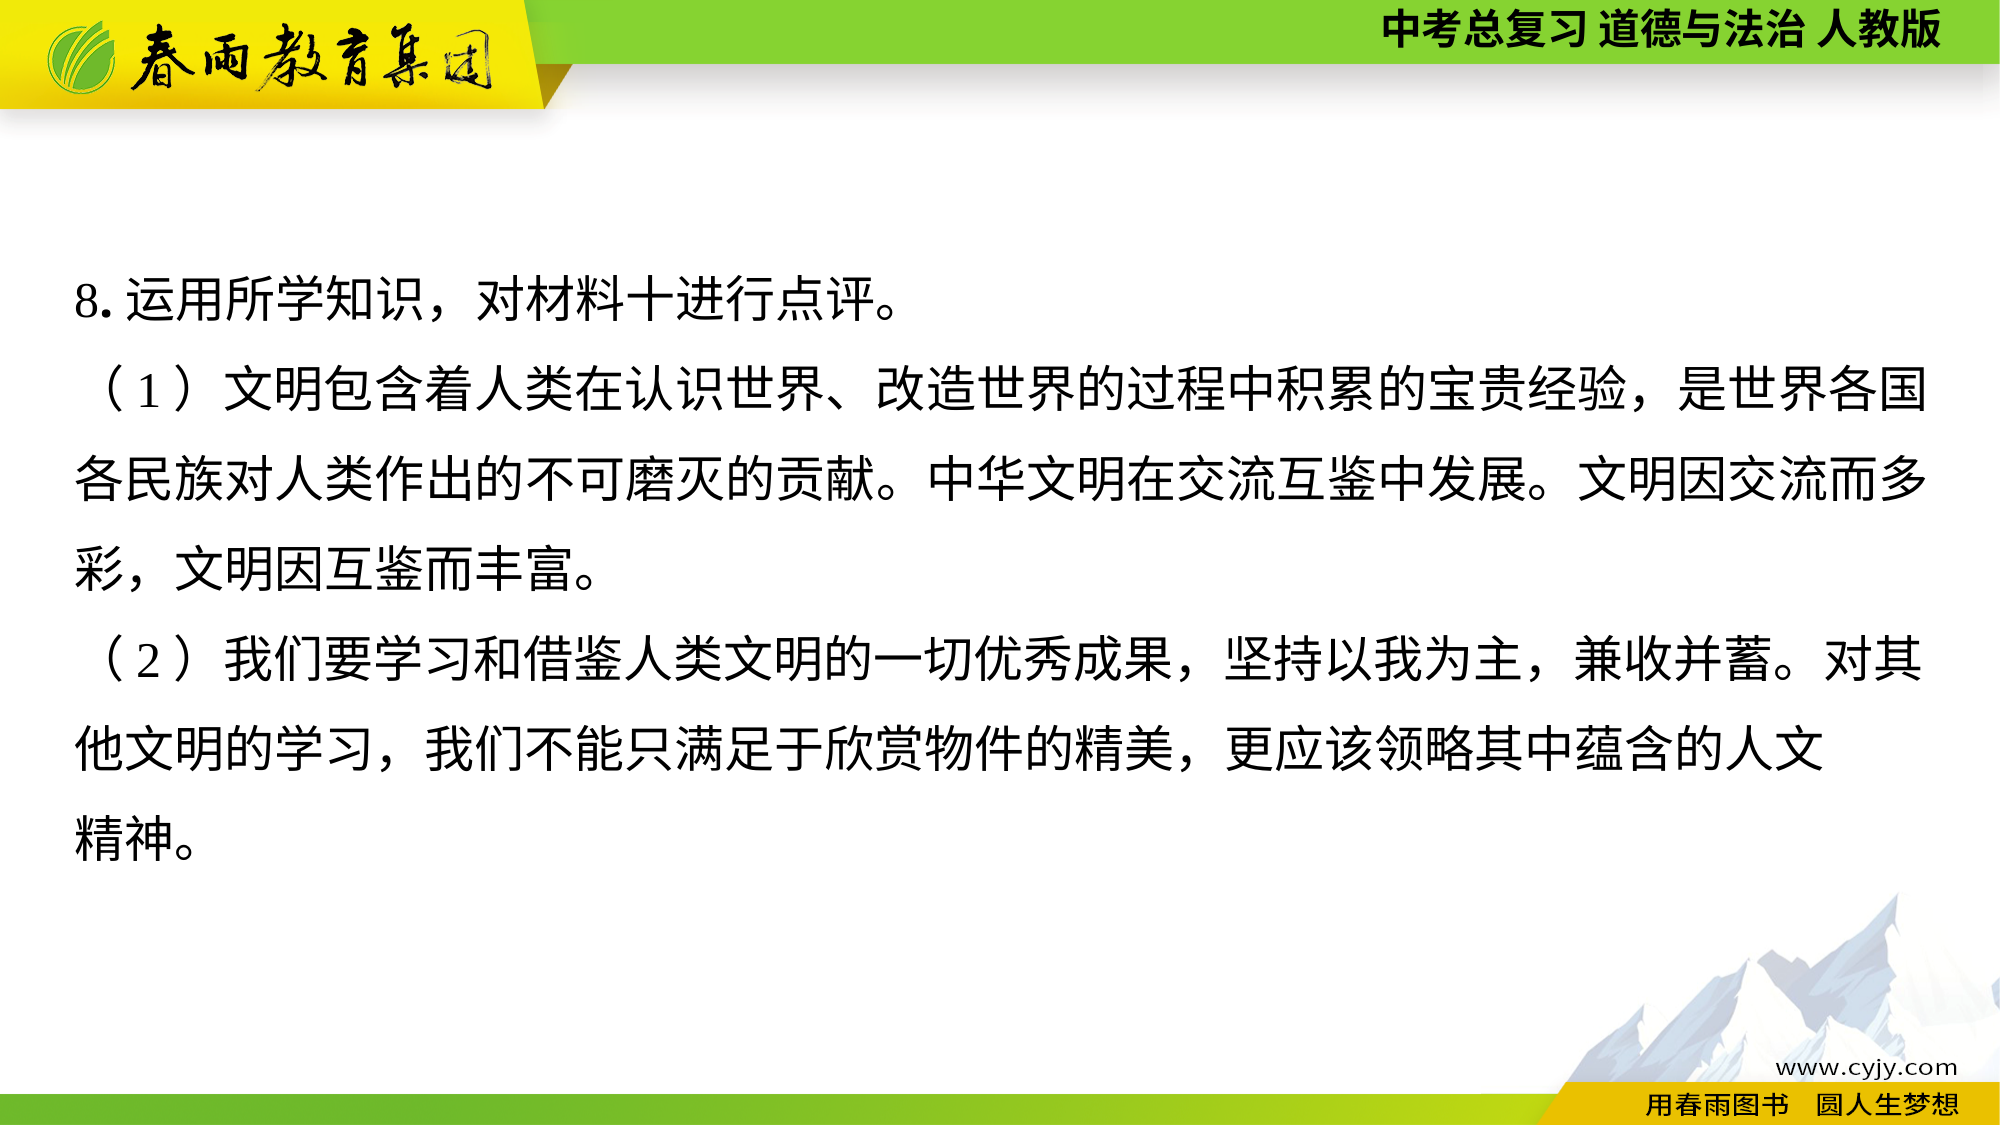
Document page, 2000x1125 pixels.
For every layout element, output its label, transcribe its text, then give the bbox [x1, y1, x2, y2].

list 8.运用所学知识，对材料十进行点评。 （1）文明包含着人类在认识世界、改造世界的过程中积累的宝贵经验，是世界各国各民族对人类作出的不可磨灭的贡献。中华文明在交流互鉴中发展。文明因交流而多彩，文明因互鉴而丰富。 （2）我们要学习和借鉴人类文明的一切优秀成果，坚持以我为主，兼收并蓄。对其他文明的学习，我们不能只满足于欣赏物件的精美，更应该领略其中蕴含的人文 精神。 [59, 229, 1944, 882]
picture [0, 0, 2000, 1125]
